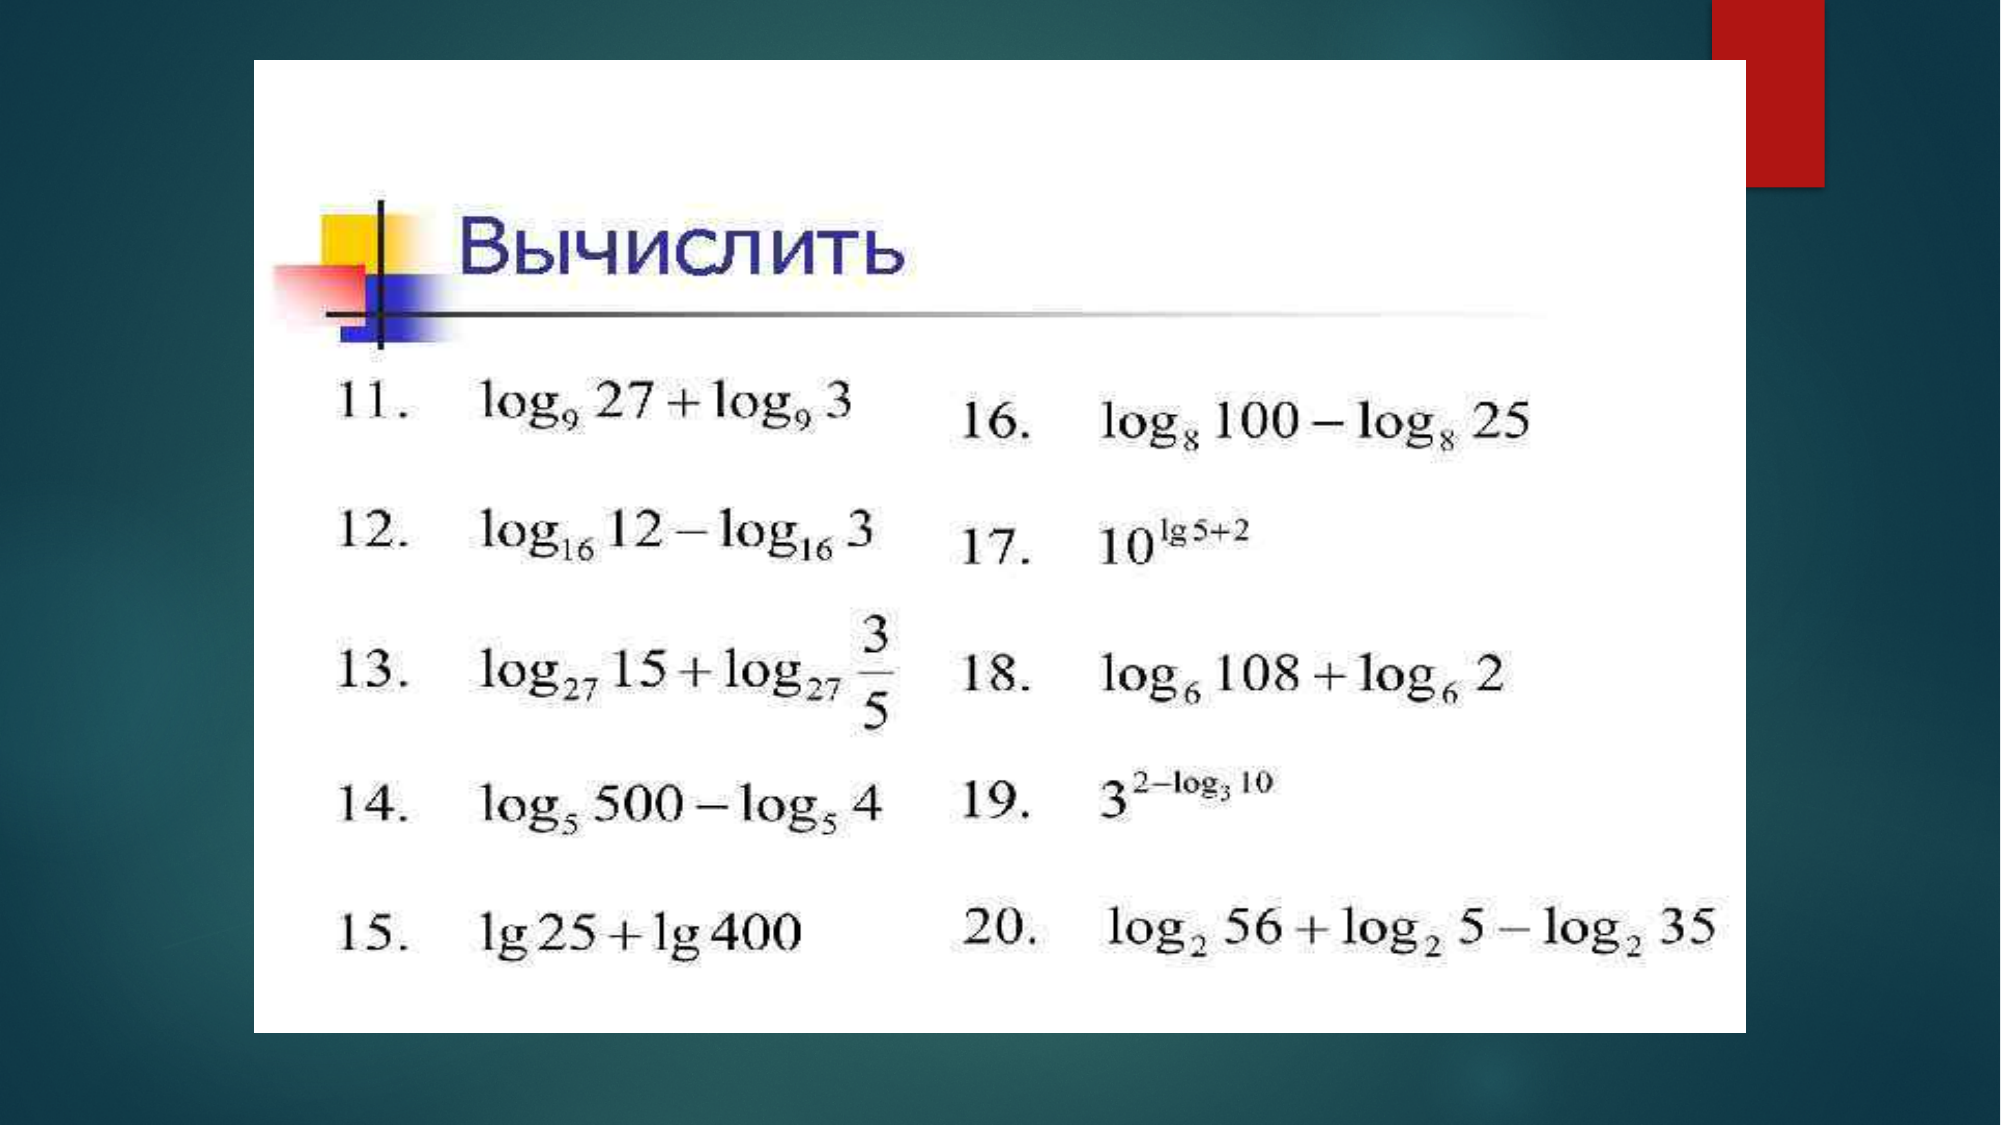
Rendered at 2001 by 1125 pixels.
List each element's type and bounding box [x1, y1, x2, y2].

picture [0, 0, 1746, 1125]
